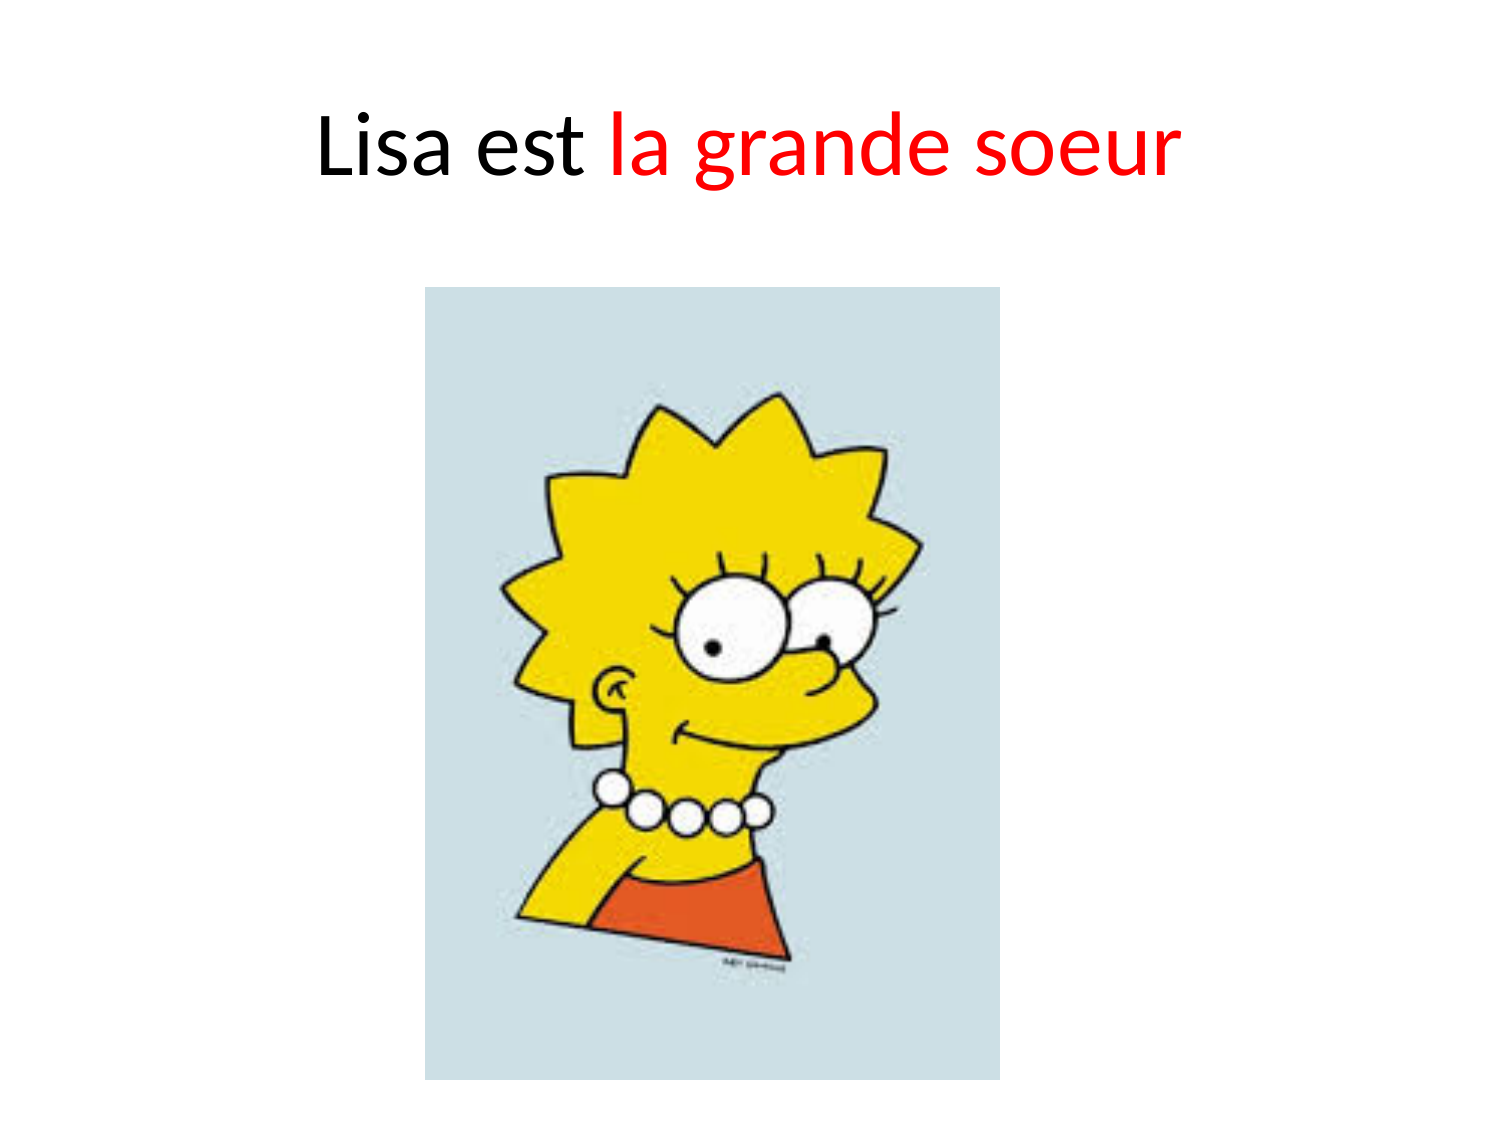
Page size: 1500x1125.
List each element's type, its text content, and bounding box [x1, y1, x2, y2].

title Lisa est la grande soeur [75, 45, 1425, 233]
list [424, 287, 1001, 1080]
